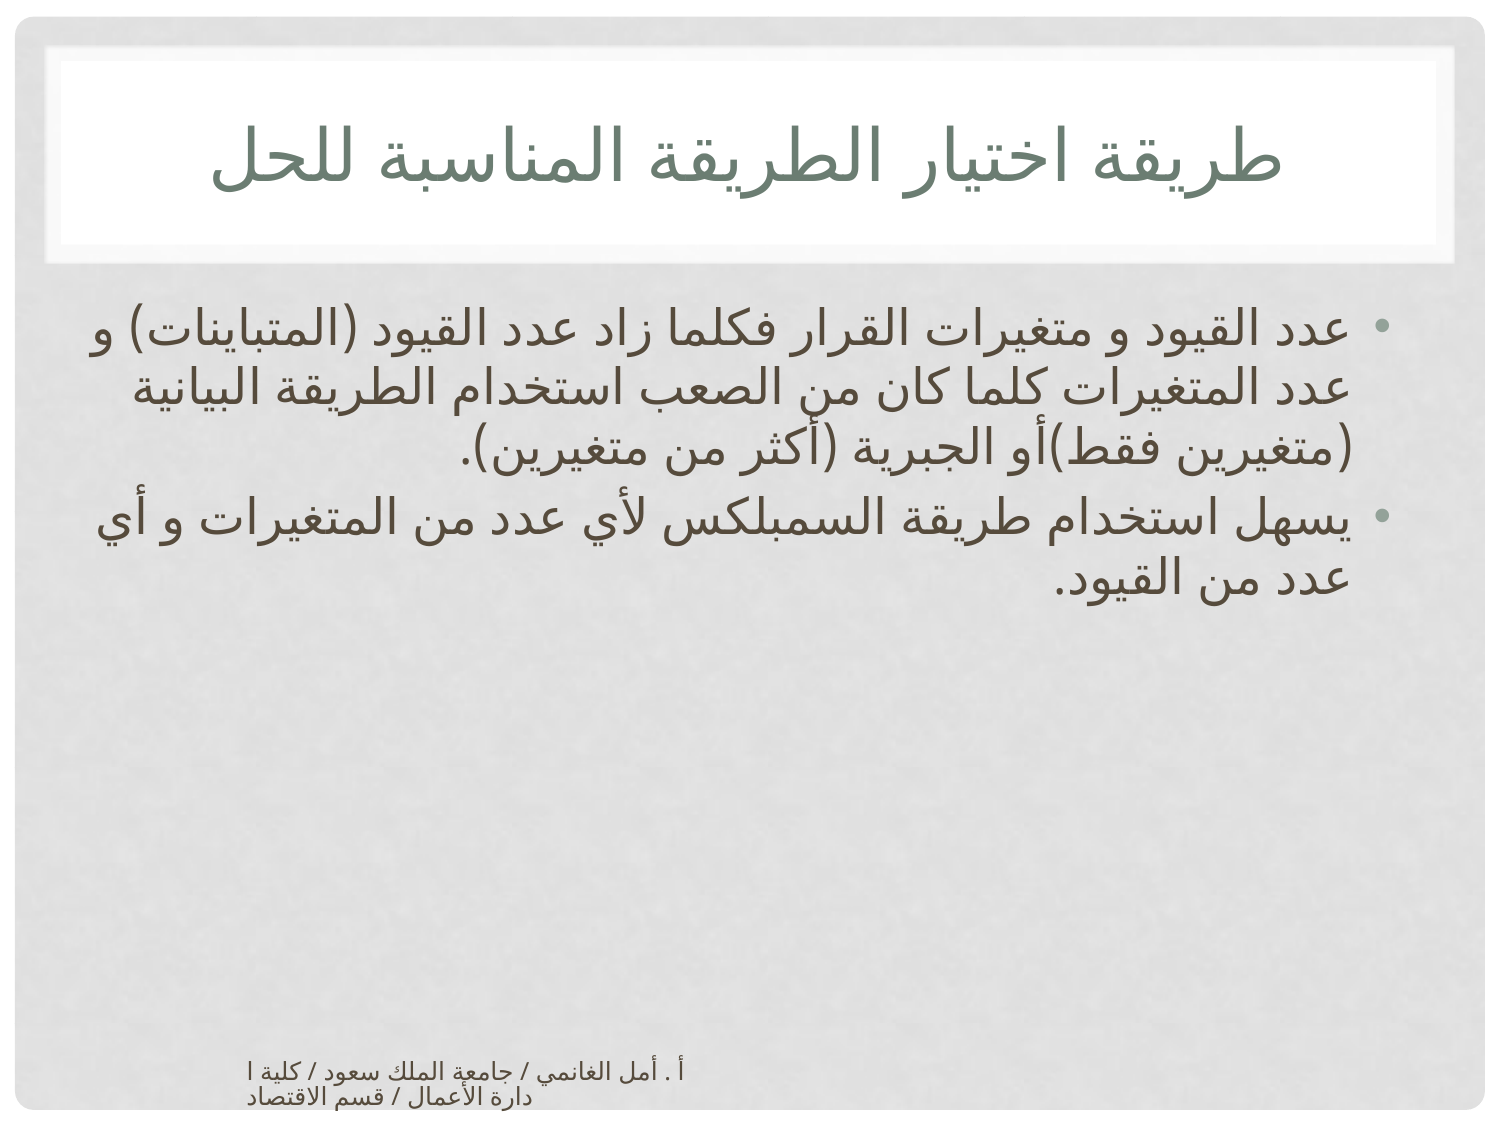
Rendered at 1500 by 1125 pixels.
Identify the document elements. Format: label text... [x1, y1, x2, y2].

title طريقة اختيار الطريقة المناسبة للحل [69, 66, 1425, 238]
list عدد القيود و متغيرات القرار فكلما زاد عدد القيود (المتباينات) و عدد المتغيرات كلما كان من الصعب استخدام الطريقة البيانية (متغيرين فقط)أو الجبرية (أكثر من متغيرين). يسهل استخدام طريقة السمبلكس لأي عدد من المتغيرات و أي عدد من القيود. [75, 287, 1425, 1005]
footer أ . أمل الغانمي / جامعة الملك سعود / كلية ادارة الأعمال / قسم الاقتصاد [512, 1042, 988, 1103]
